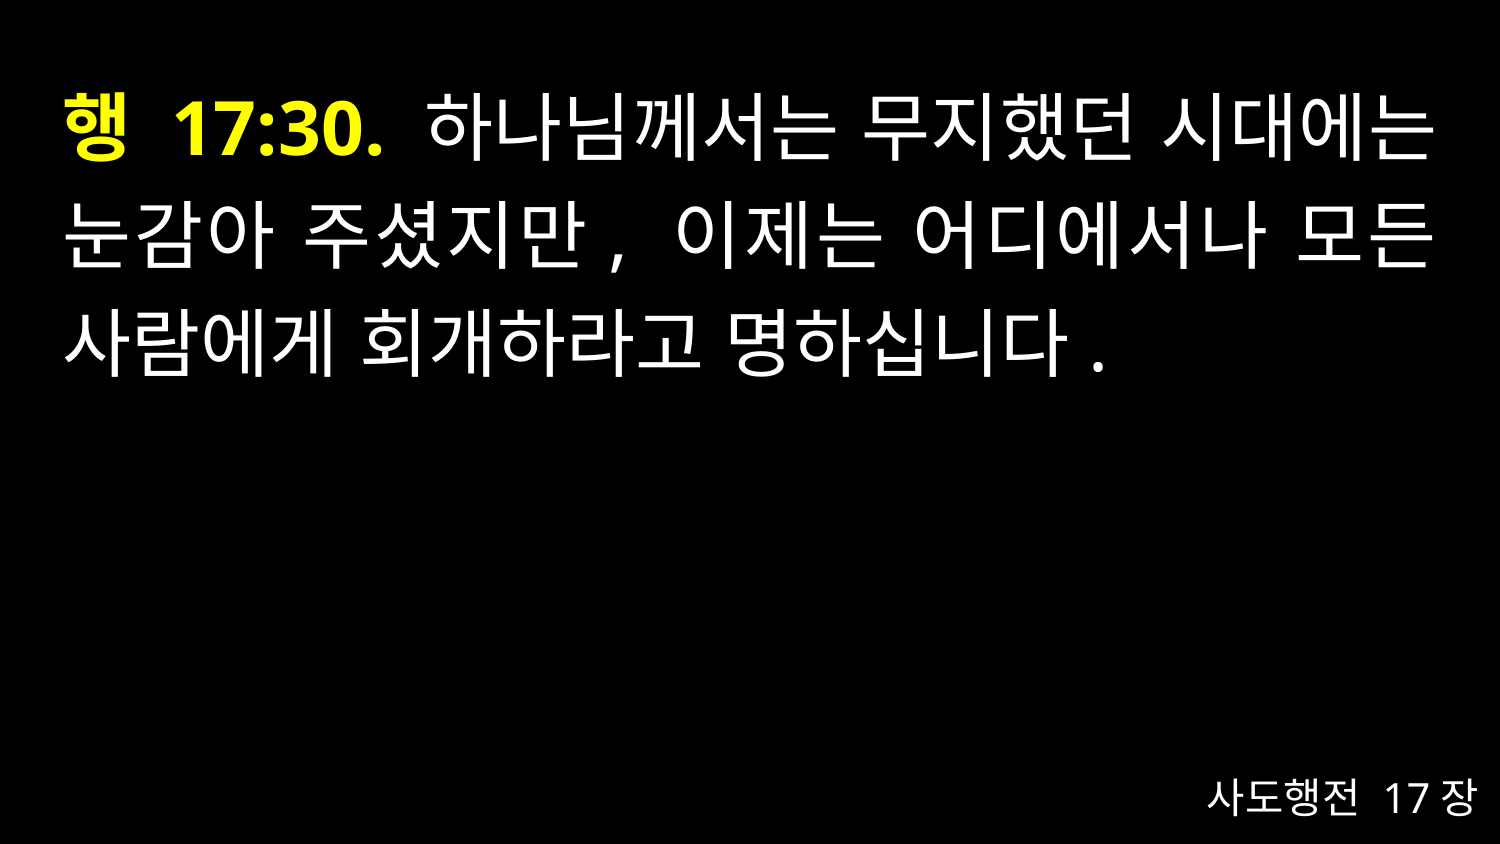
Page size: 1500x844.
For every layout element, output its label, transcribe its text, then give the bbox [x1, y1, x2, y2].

subtitle 사도행전 17장 [916, 770, 1500, 844]
title 행 17:30. 하나님께서는 무지했던 시대에는 눈감아 주셨지만, 이제는 어디에서나 모든 사람에게 회개하라고 명하십니다. [0, 0, 1500, 844]
